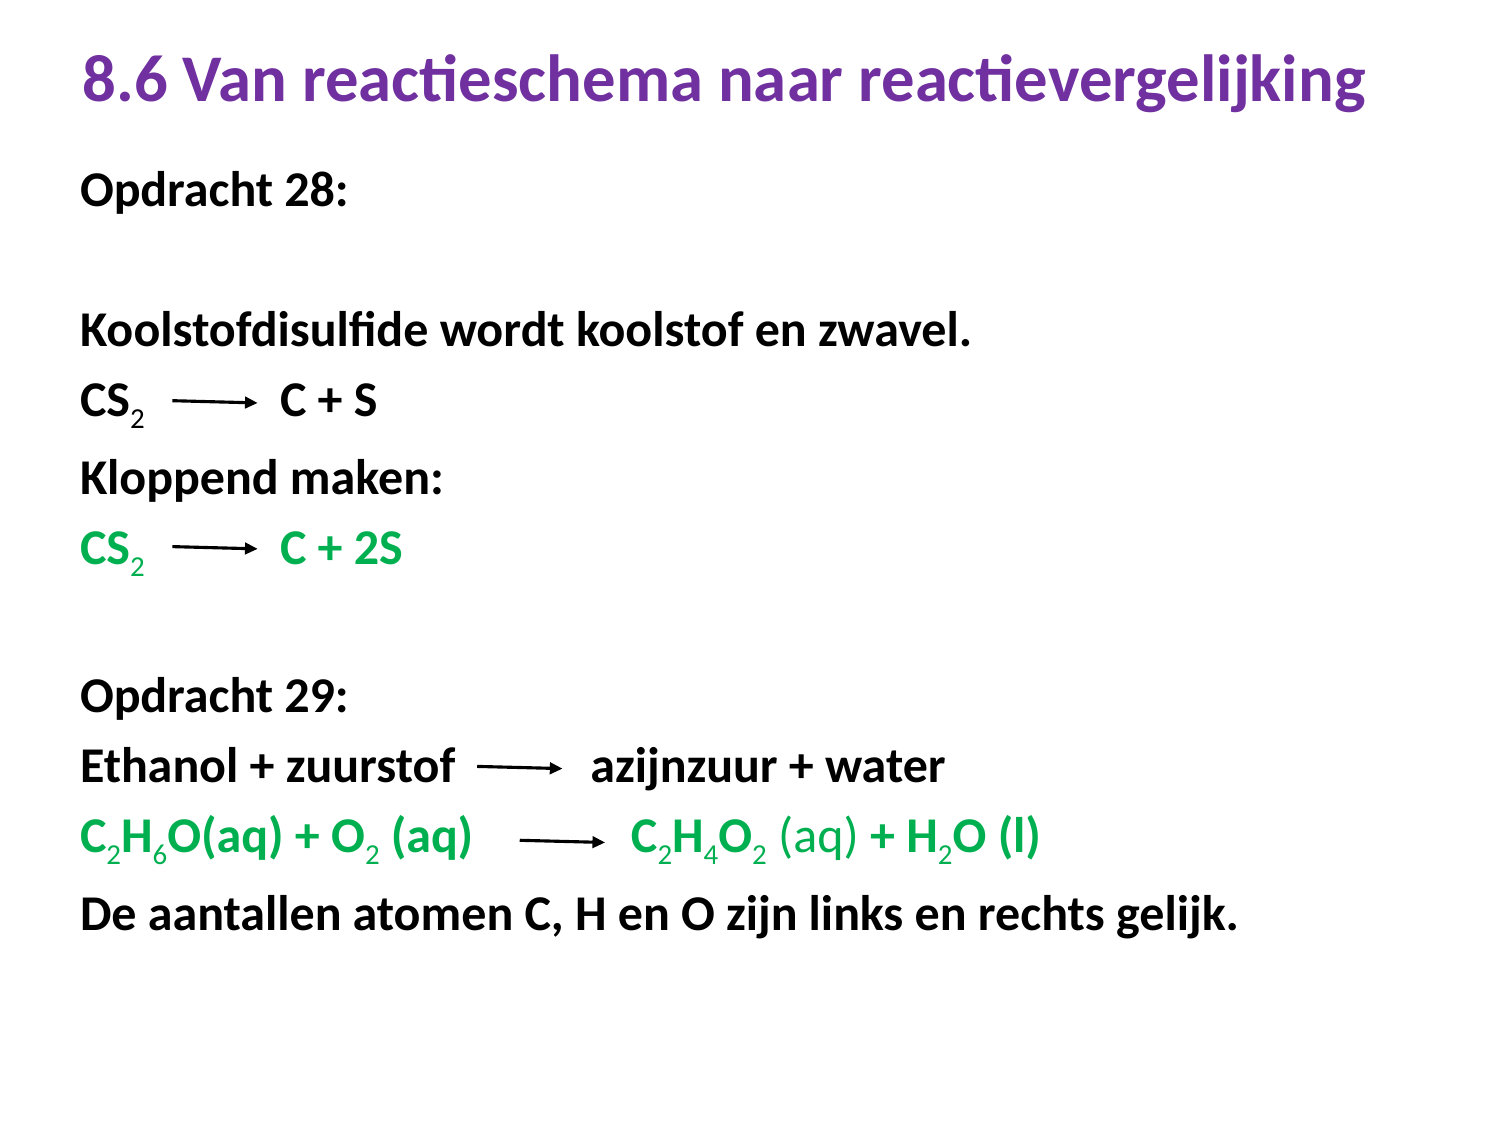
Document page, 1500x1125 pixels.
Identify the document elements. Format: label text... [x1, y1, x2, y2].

list Opdracht 28: Koolstofdisulfide wordt koolstof en zwavel. CS2 C + S Kloppend maken: CS2 C + 2S Opdracht 29: Ethanol + zuurstof azijnzuur + water C2H6O(aq) + O2 (aq) C2H4O2 (aq) + H2O (l) De aantallen atomen C, H en O zijn links en rechts gelijk. [64, 148, 1468, 1088]
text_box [172, 546, 258, 550]
title 8.6 Van reactieschema naar reactievergelijking [67, 26, 1466, 125]
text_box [172, 400, 258, 404]
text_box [519, 839, 606, 843]
